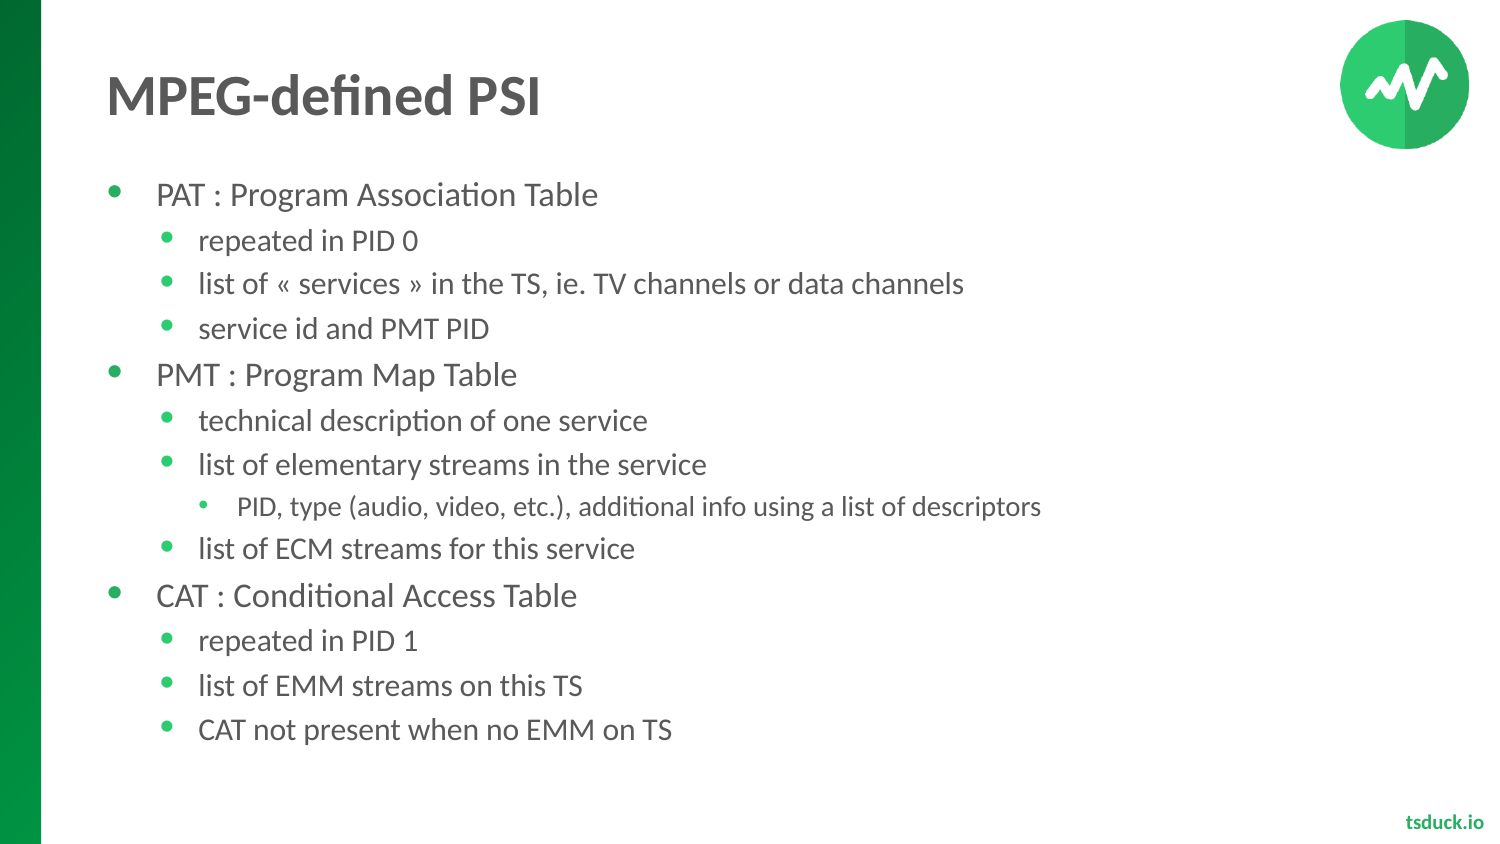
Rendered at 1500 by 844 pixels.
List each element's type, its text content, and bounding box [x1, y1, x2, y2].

title MPEG-defined PSI [91, 38, 1333, 146]
list PAT : Program Association Table repeated in PID 0 list of « services » in the TS, ie. TV channels or data channels service id and PMT PID PMT : Program Map Table technical description of one service list of elementary streams in the service PID, type (audio, video, etc.), additional info using a list of descriptors list of ECM streams for this service CAT : Conditional Access Table repeated in PID 1 list of EMM streams on this TS CAT not present when no EMM on TS [91, 164, 1454, 759]
picture [1340, 20, 1469, 149]
